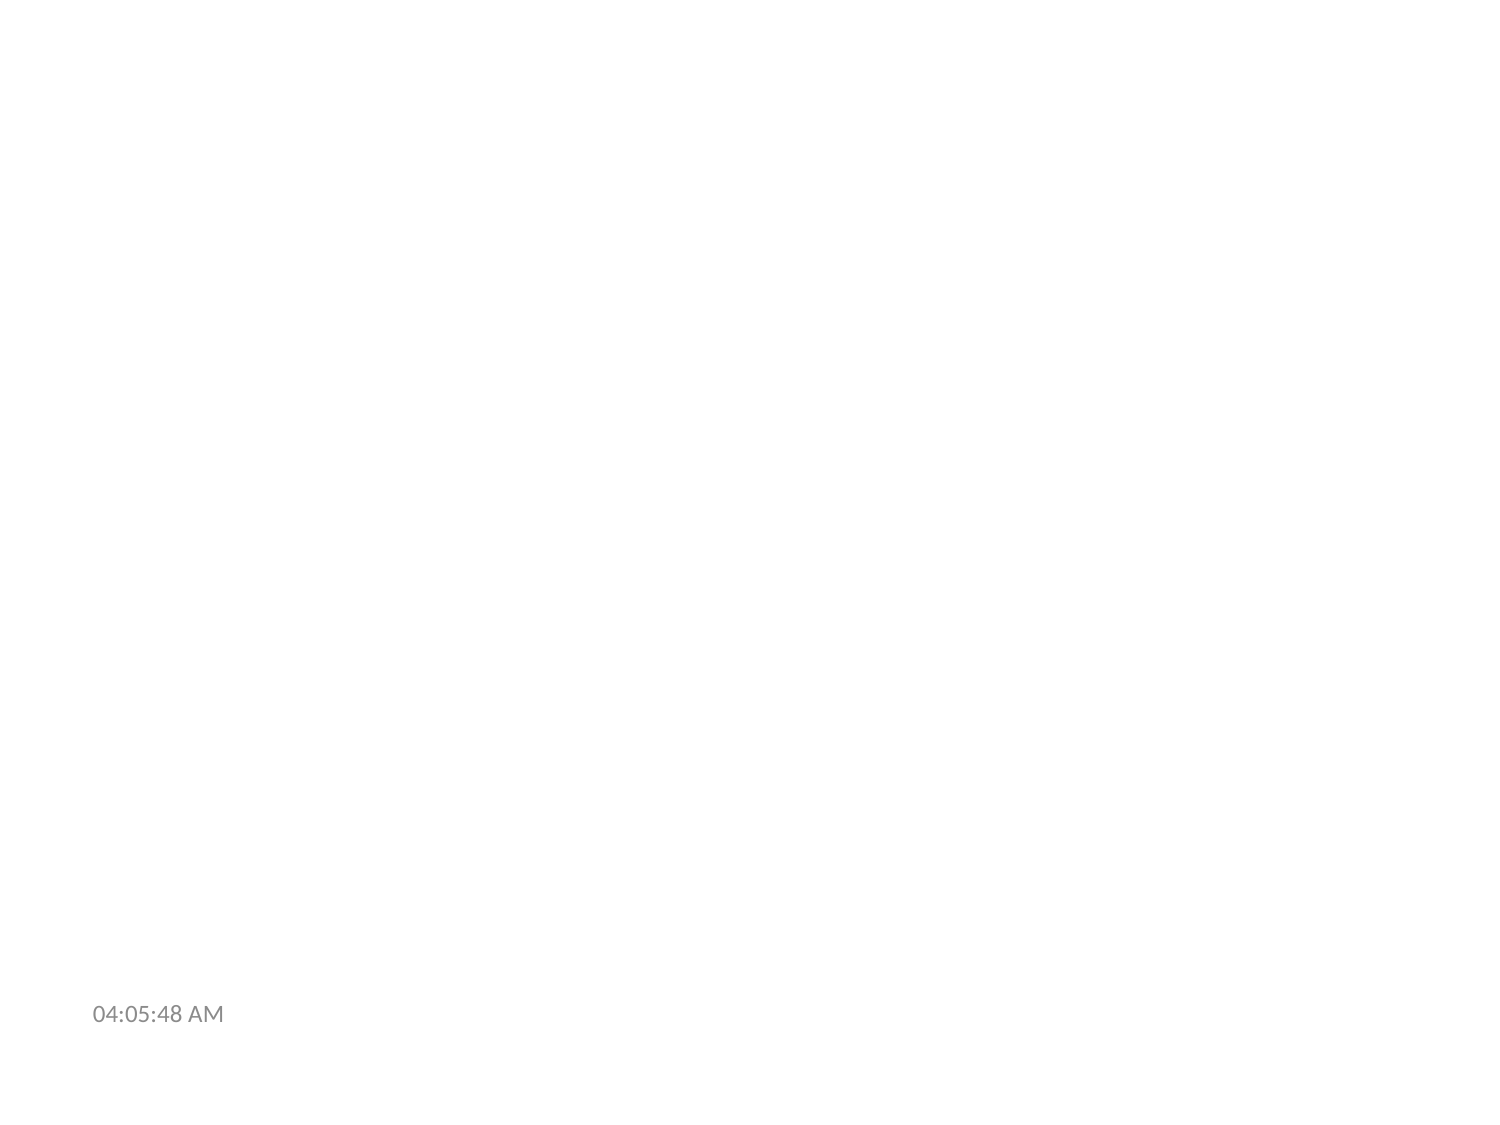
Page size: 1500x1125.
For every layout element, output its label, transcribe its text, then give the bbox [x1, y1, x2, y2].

text_box 3:35:09 PM [77, 982, 428, 1043]
